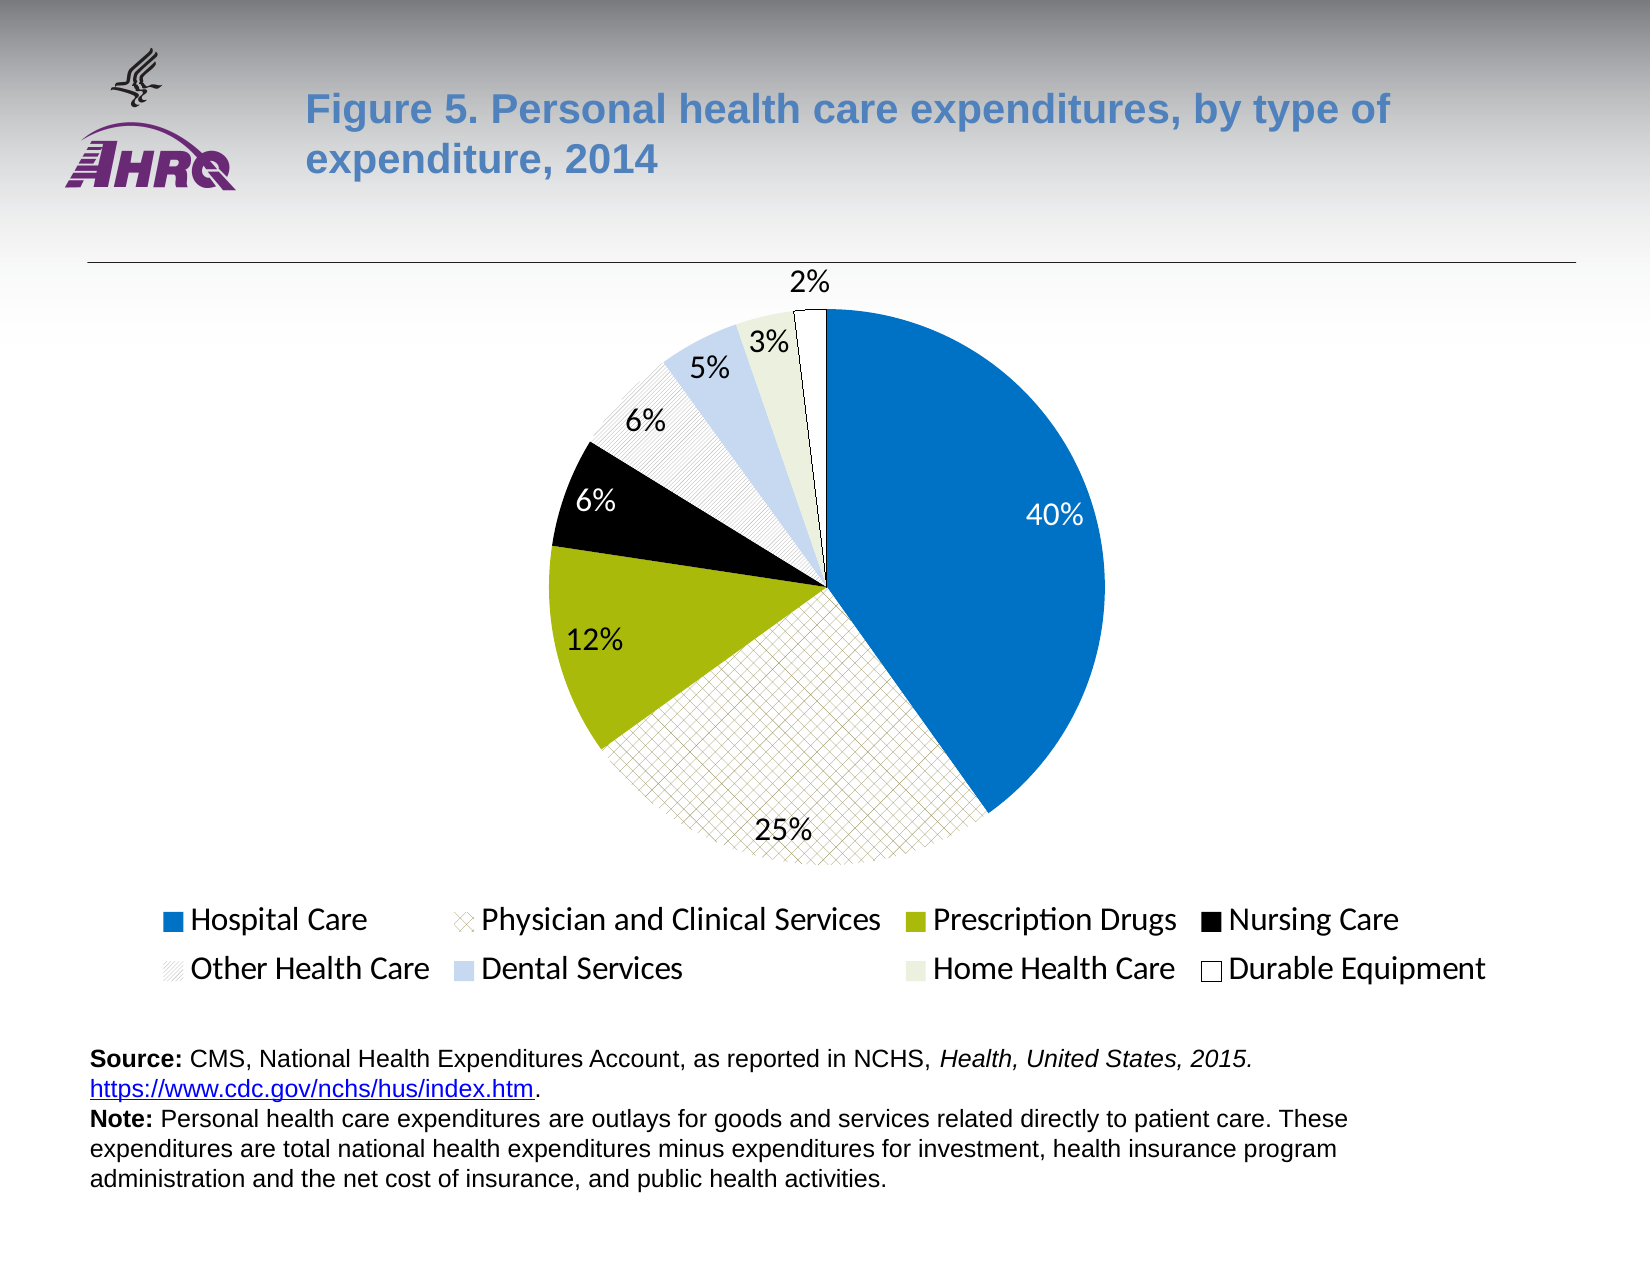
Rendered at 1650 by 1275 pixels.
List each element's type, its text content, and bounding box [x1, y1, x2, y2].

title Figure 5. Personal health care expenditures, by type of expenditure, 2014 [288, 51, 1568, 213]
text_box Source: CMS, National Health Expenditures Account, as reported in NCHS, Health, United States, 2015. https://www.cdc.gov/nchs/hus/index.htm. Note: Personal health care expenditures are outlays for goods and services related directly to patient care. These expenditures are total national health expenditures minus expenditures for investment, health insurance program administration and the net cost of insurance, and public health activities. [74, 1035, 1500, 1200]
picture [0, 0, 1650, 1275]
chart [149, 254, 1501, 1006]
